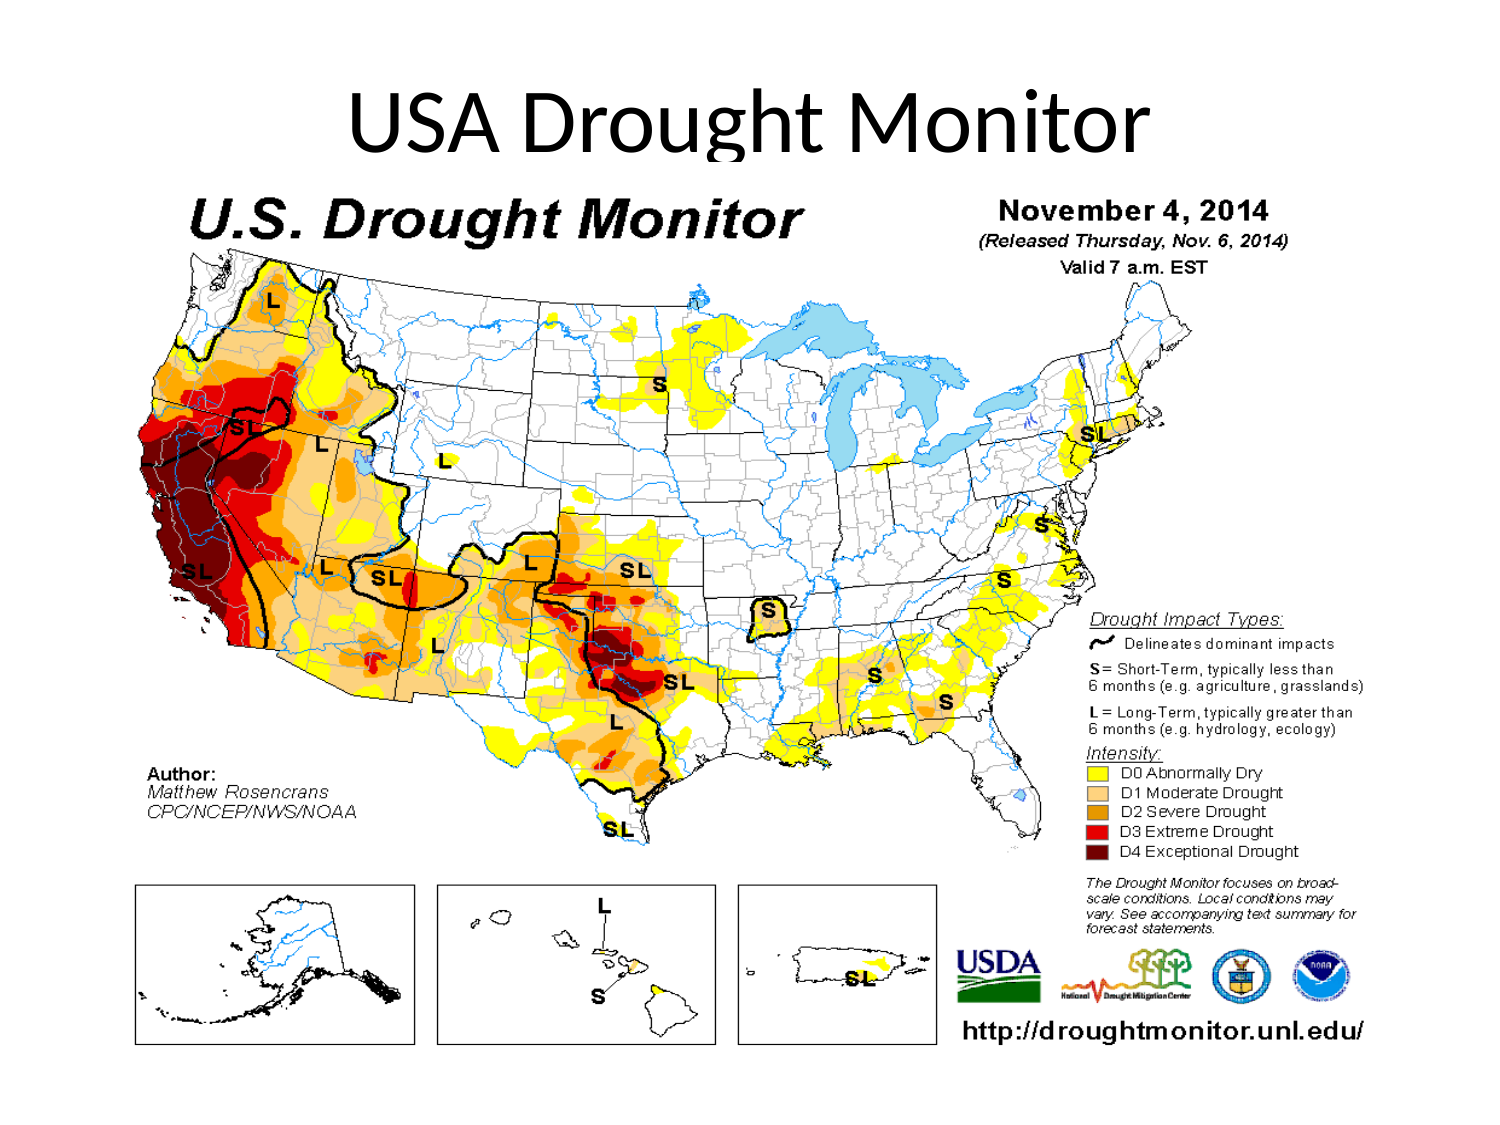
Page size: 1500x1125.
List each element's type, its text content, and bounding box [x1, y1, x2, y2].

title USA Drought Monitor [75, 45, 1425, 188]
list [112, 162, 1388, 1066]
